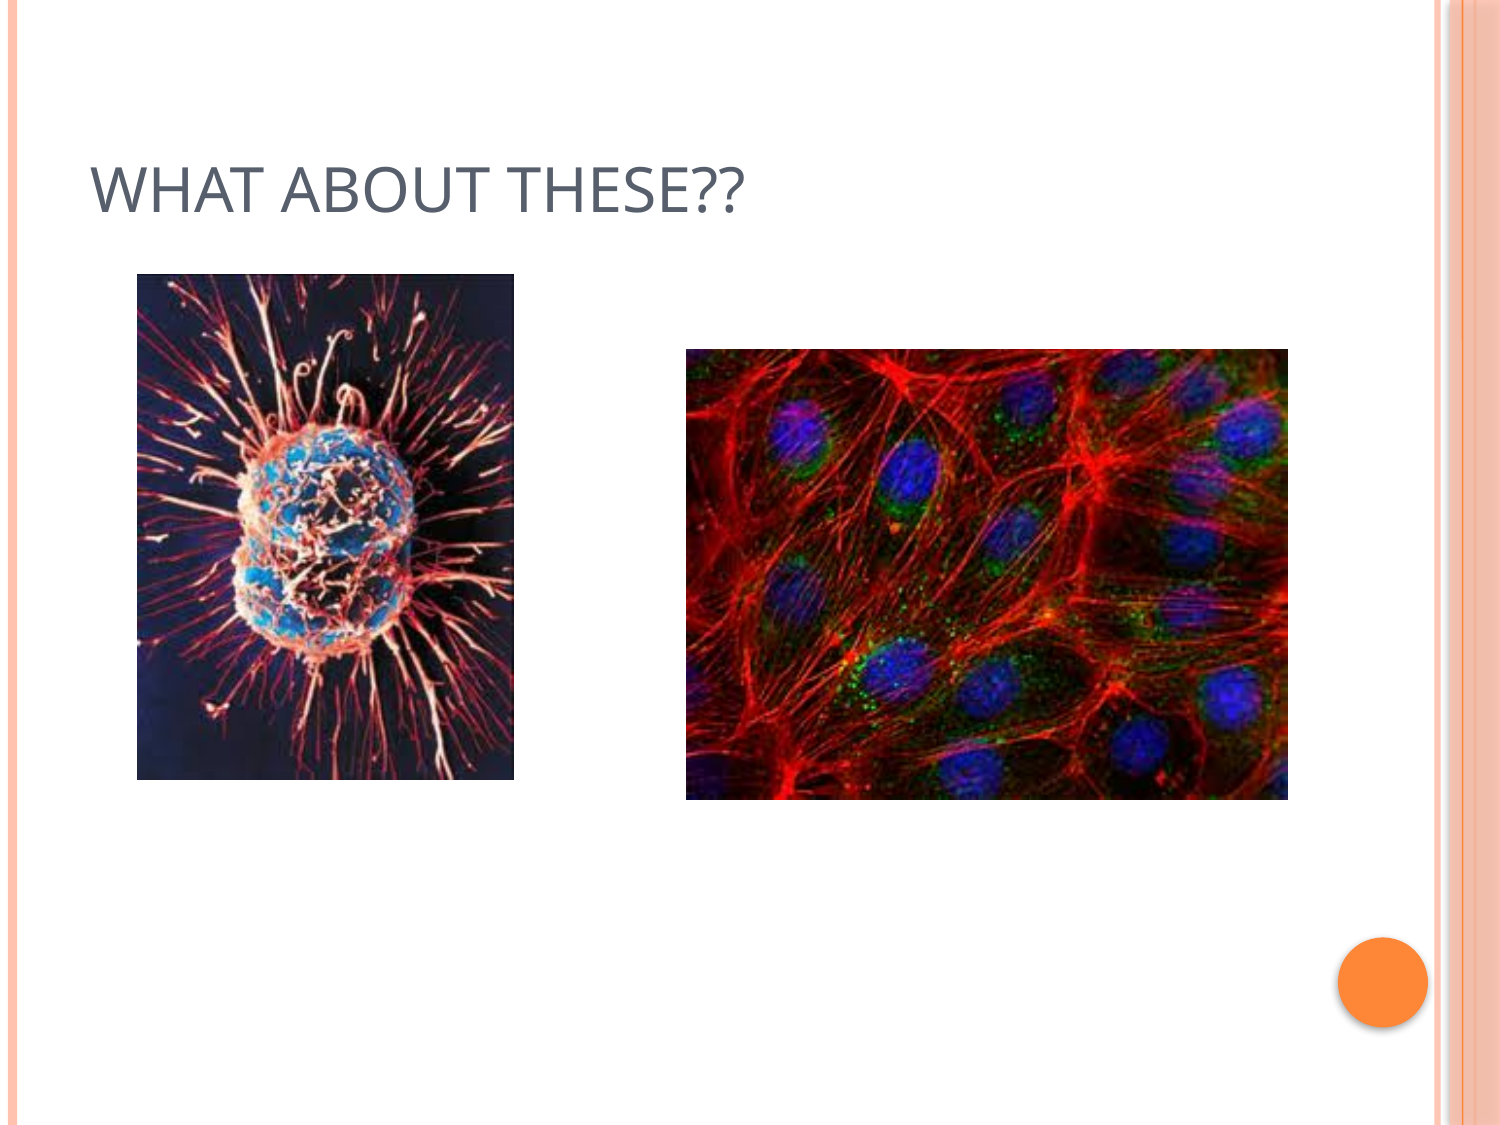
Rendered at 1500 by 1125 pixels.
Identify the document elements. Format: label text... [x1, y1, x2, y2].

picture [686, 349, 1288, 801]
picture [136, 274, 515, 781]
title WHAT ABOUT THESE?? [75, 45, 1300, 233]
